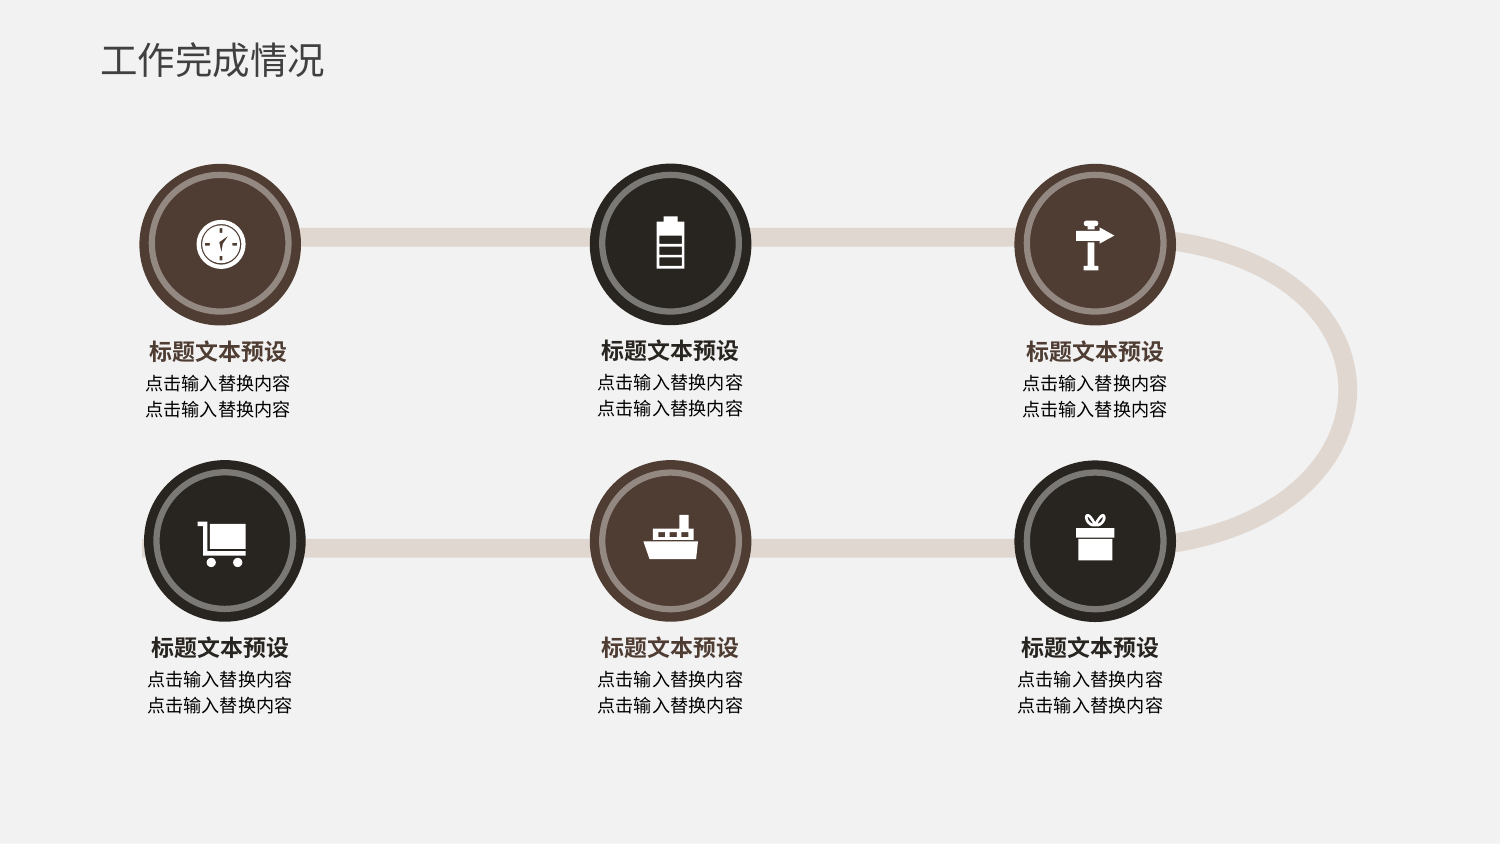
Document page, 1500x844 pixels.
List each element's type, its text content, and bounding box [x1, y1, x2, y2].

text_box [98, 163, 1215, 717]
text_box [1220, 251, 1348, 533]
text_box 工作完成情况 [100, 28, 450, 91]
